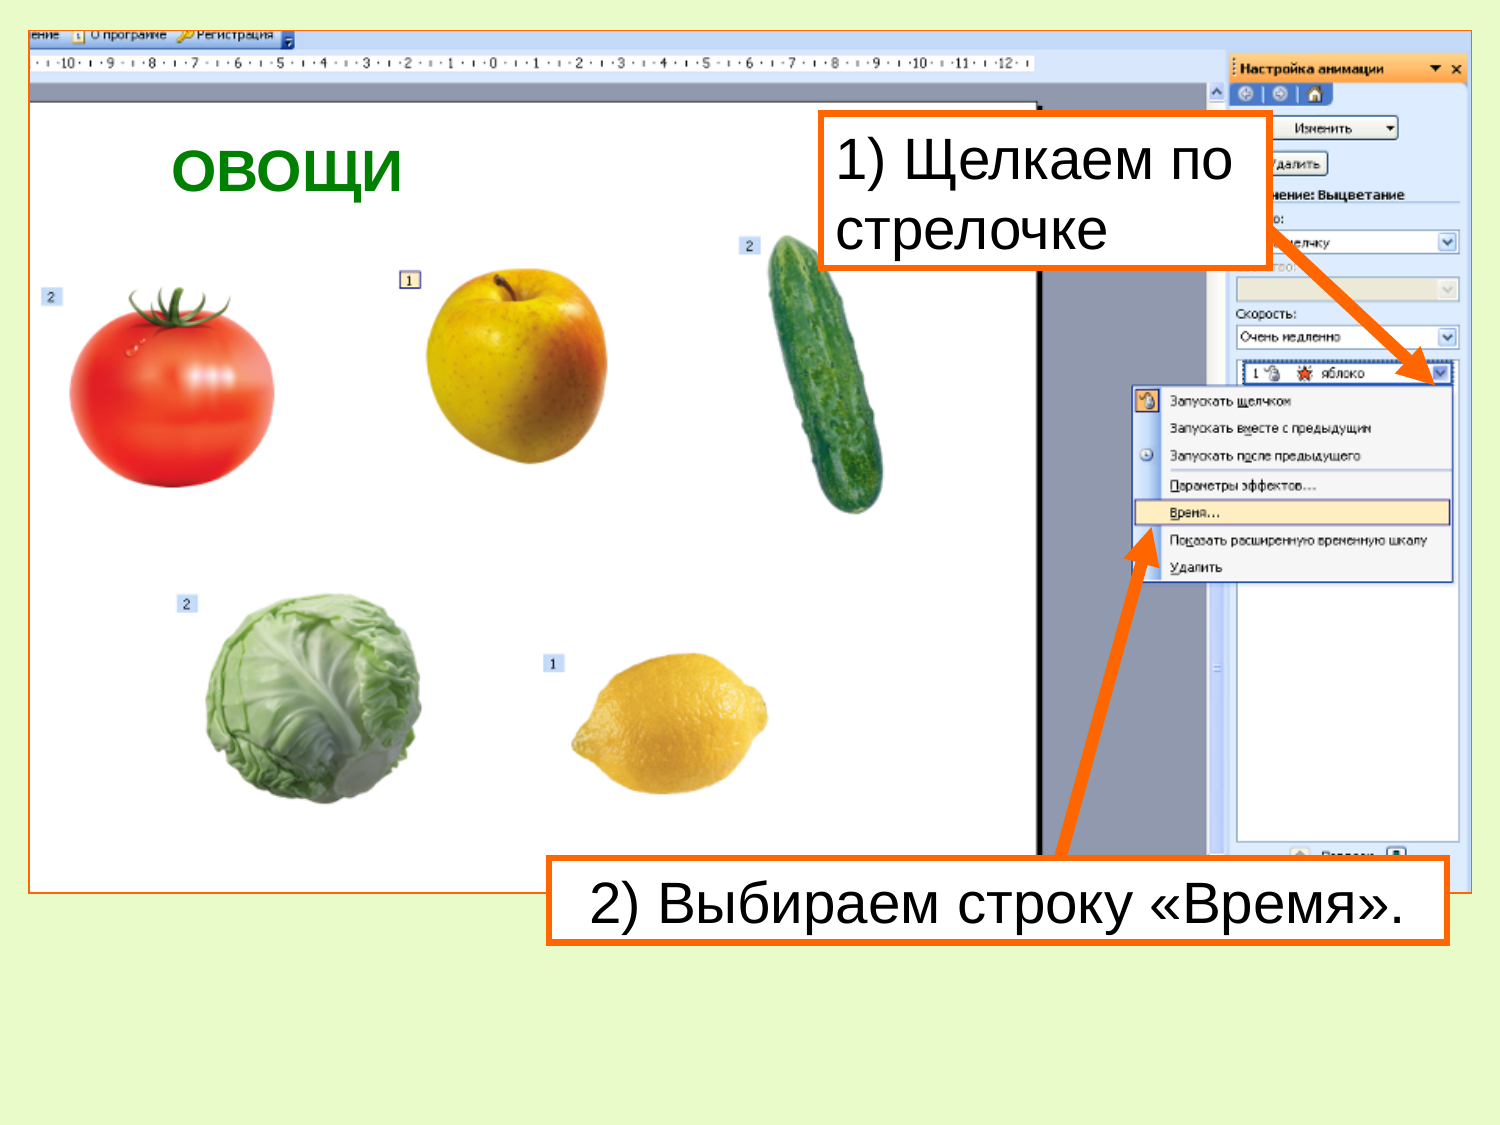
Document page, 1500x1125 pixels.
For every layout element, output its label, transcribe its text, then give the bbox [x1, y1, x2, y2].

text_box 2) Выбираем строку «Время». [549, 893, 1447, 943]
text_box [29, 31, 1471, 893]
